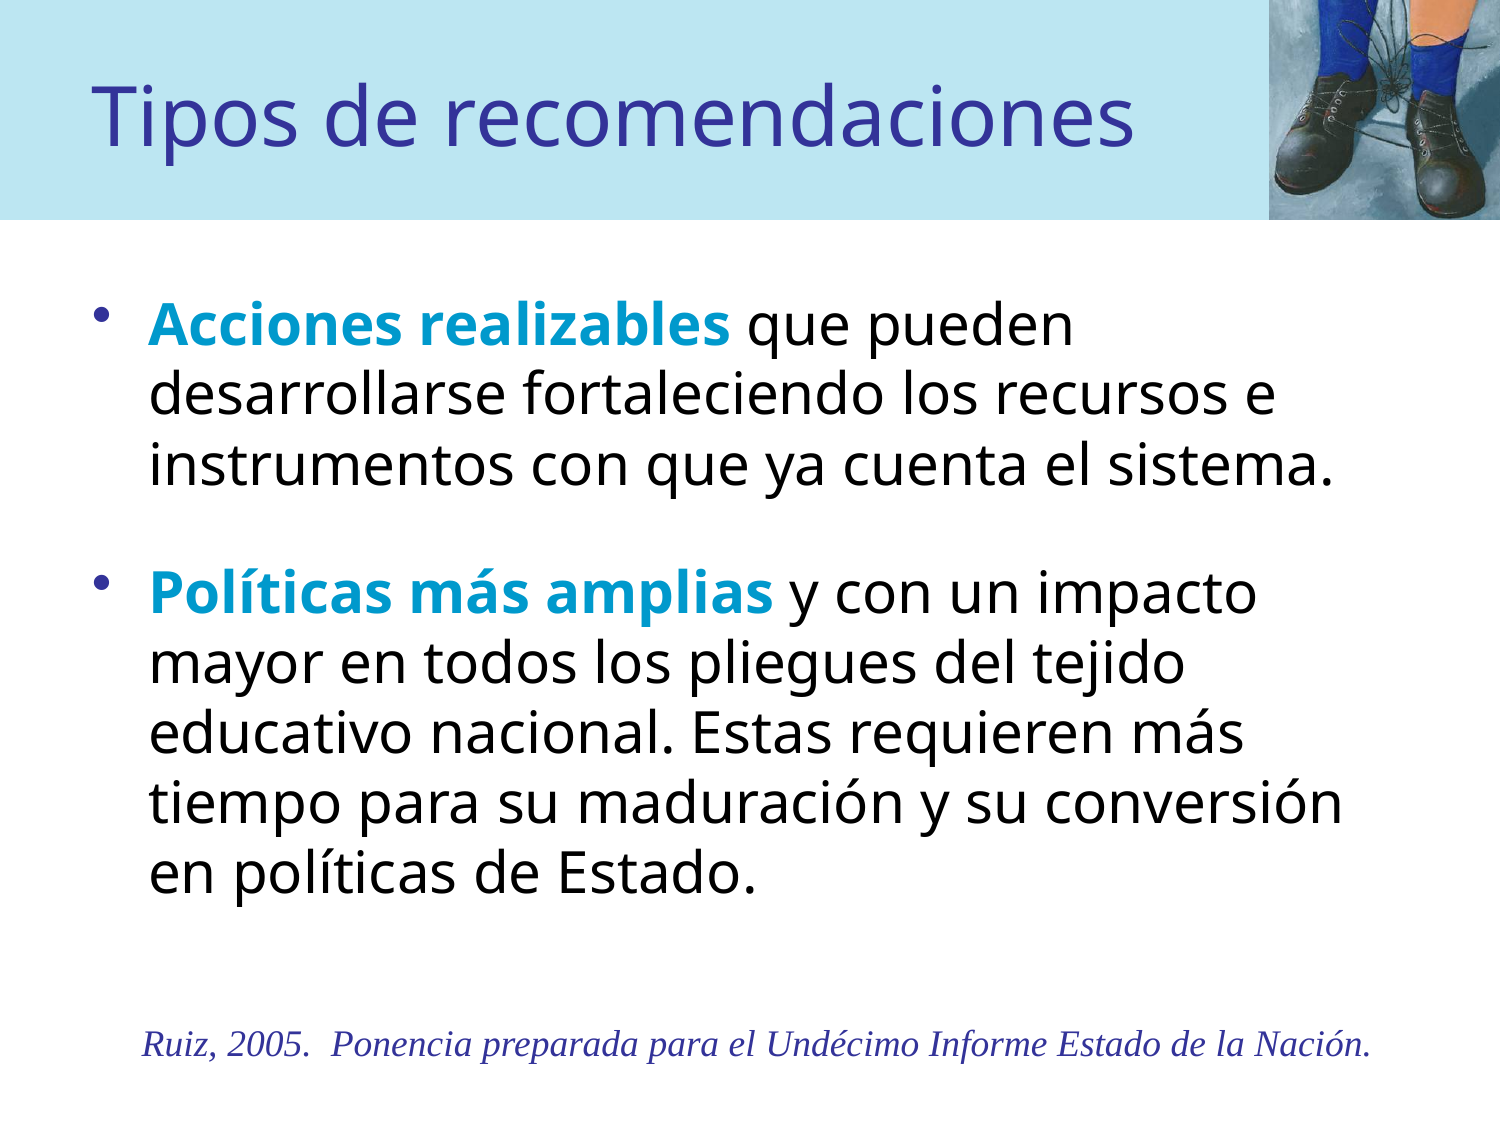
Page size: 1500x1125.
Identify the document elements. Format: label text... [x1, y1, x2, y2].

title Tipos de recomendaciones [76, 18, 1247, 207]
list Acciones realizables que pueden desarrollarse fortaleciendo los recursos e instrumentos con que ya cuenta el sistema. Políticas más amplias y con un impacto mayor en todos los pliegues del tejido educativo nacional. Estas requieren más tiempo para su maduración y su conversión en políticas de Estado. [76, 278, 1436, 977]
text_box Ruiz, 2005. Ponencia preparada para el Undécimo Informe Estado de la Nación. [126, 1011, 1389, 1072]
picture [0, 0, 1500, 220]
